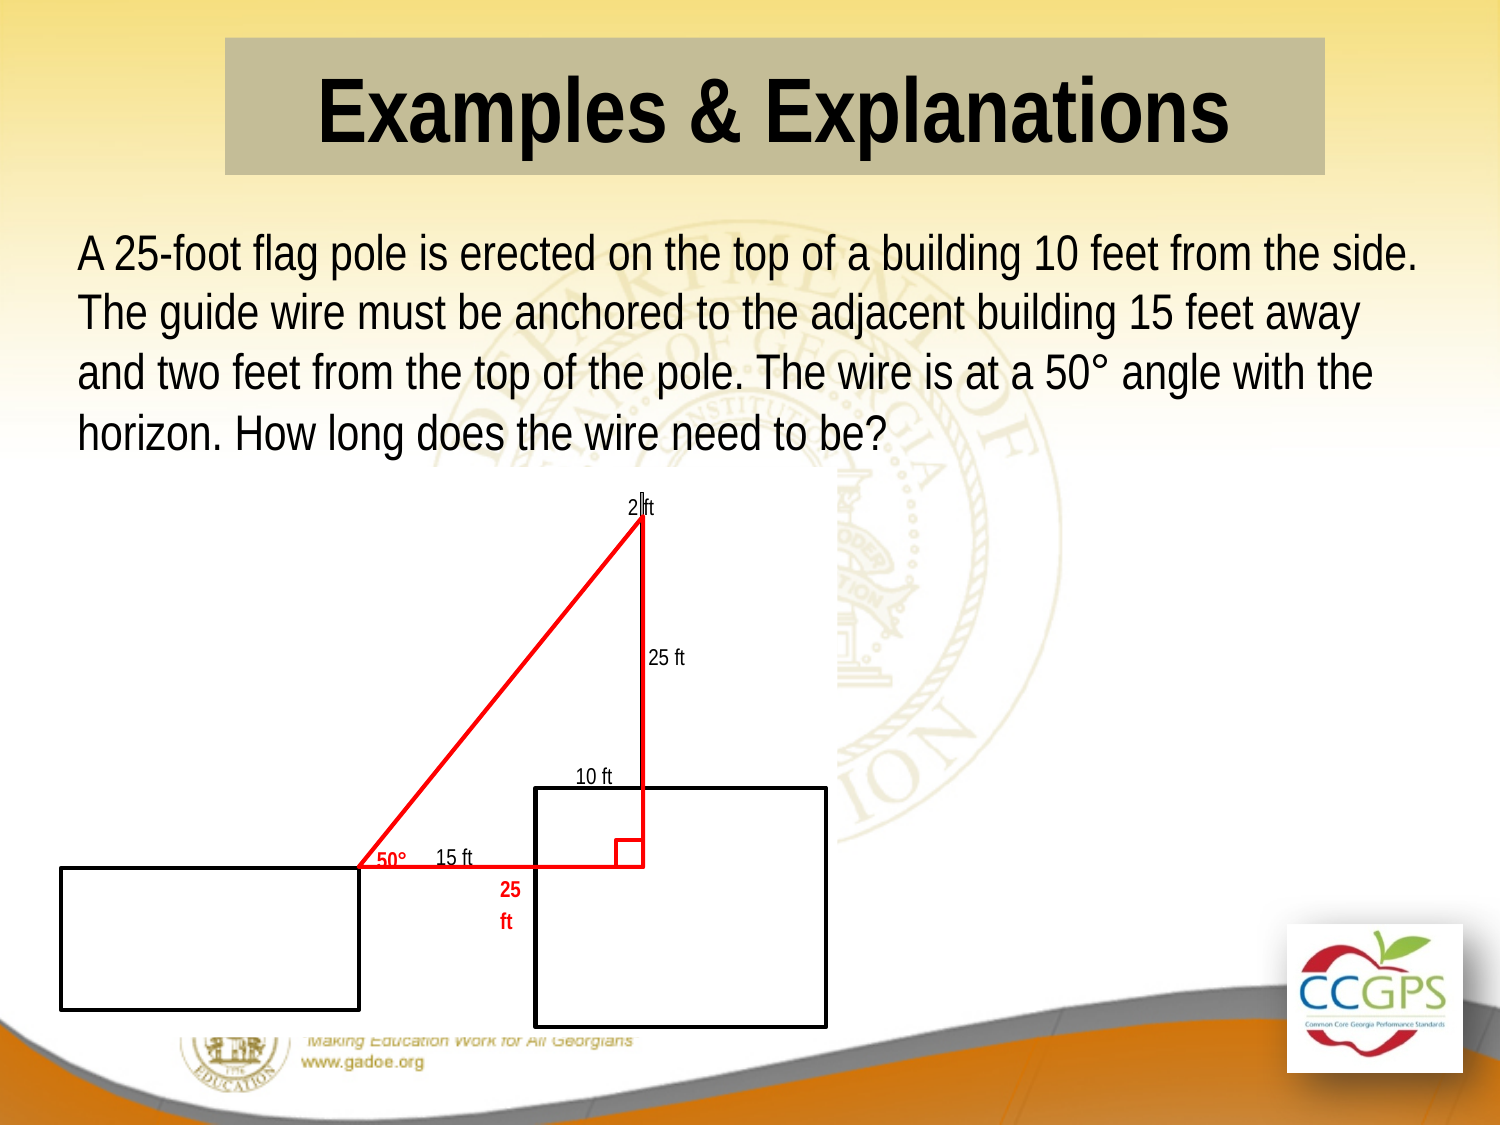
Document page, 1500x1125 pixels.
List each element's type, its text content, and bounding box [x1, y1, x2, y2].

picture [0, 0, 1500, 1125]
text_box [48, 466, 838, 1038]
subtitle A 25-foot flag pole is erected on the top of a building 10 feet from the side. The guide wire must be anchored to the adjacent building 15 feet away and two feet from the top of the pole. The wire is at a 50° angle with the horizon. How long does the wire need to be? [62, 212, 1438, 926]
title Examples & Explanations [224, 37, 1326, 176]
